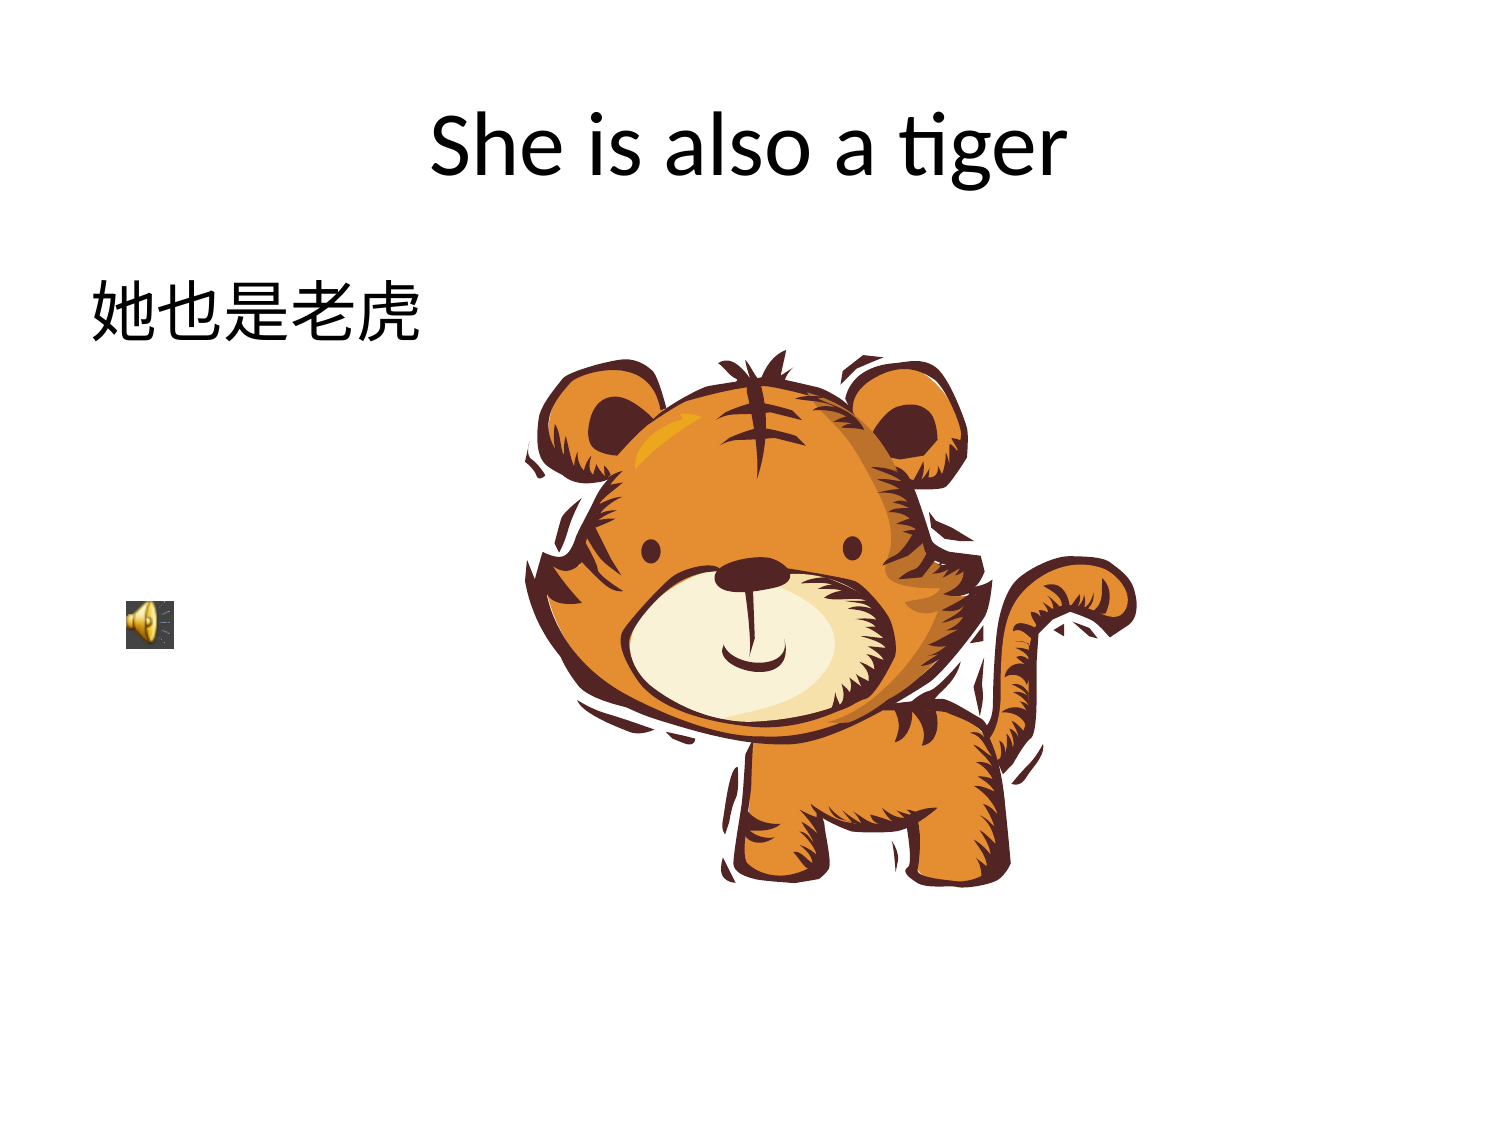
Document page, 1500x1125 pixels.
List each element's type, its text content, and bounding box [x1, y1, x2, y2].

title She is also a tiger [75, 45, 1425, 233]
list 她也是老虎 [75, 262, 1425, 1005]
picture [124, 599, 176, 651]
picture [524, 349, 1137, 888]
